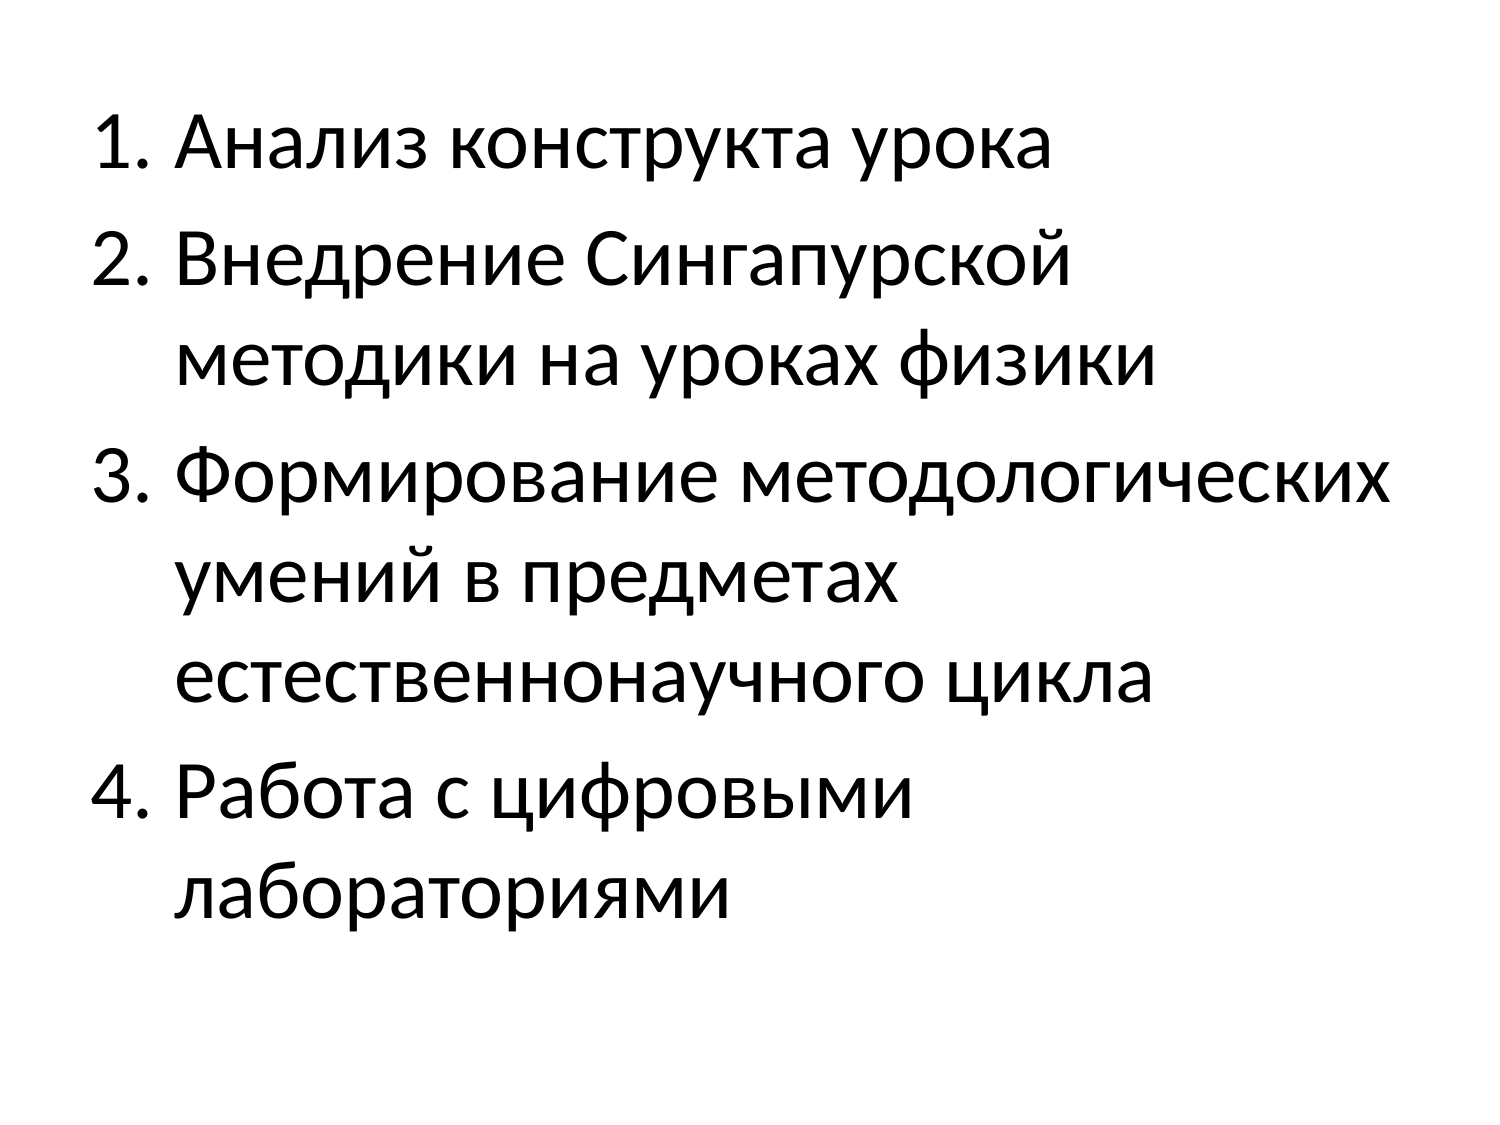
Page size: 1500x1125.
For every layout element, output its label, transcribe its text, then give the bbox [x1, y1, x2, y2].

list Анализ конструкта урока Внедрение Сингапурской методики на уроках физики Формирование методологических умений в предметах естественнонаучного цикла Работа с цифровыми лабораториями [75, 78, 1425, 1005]
